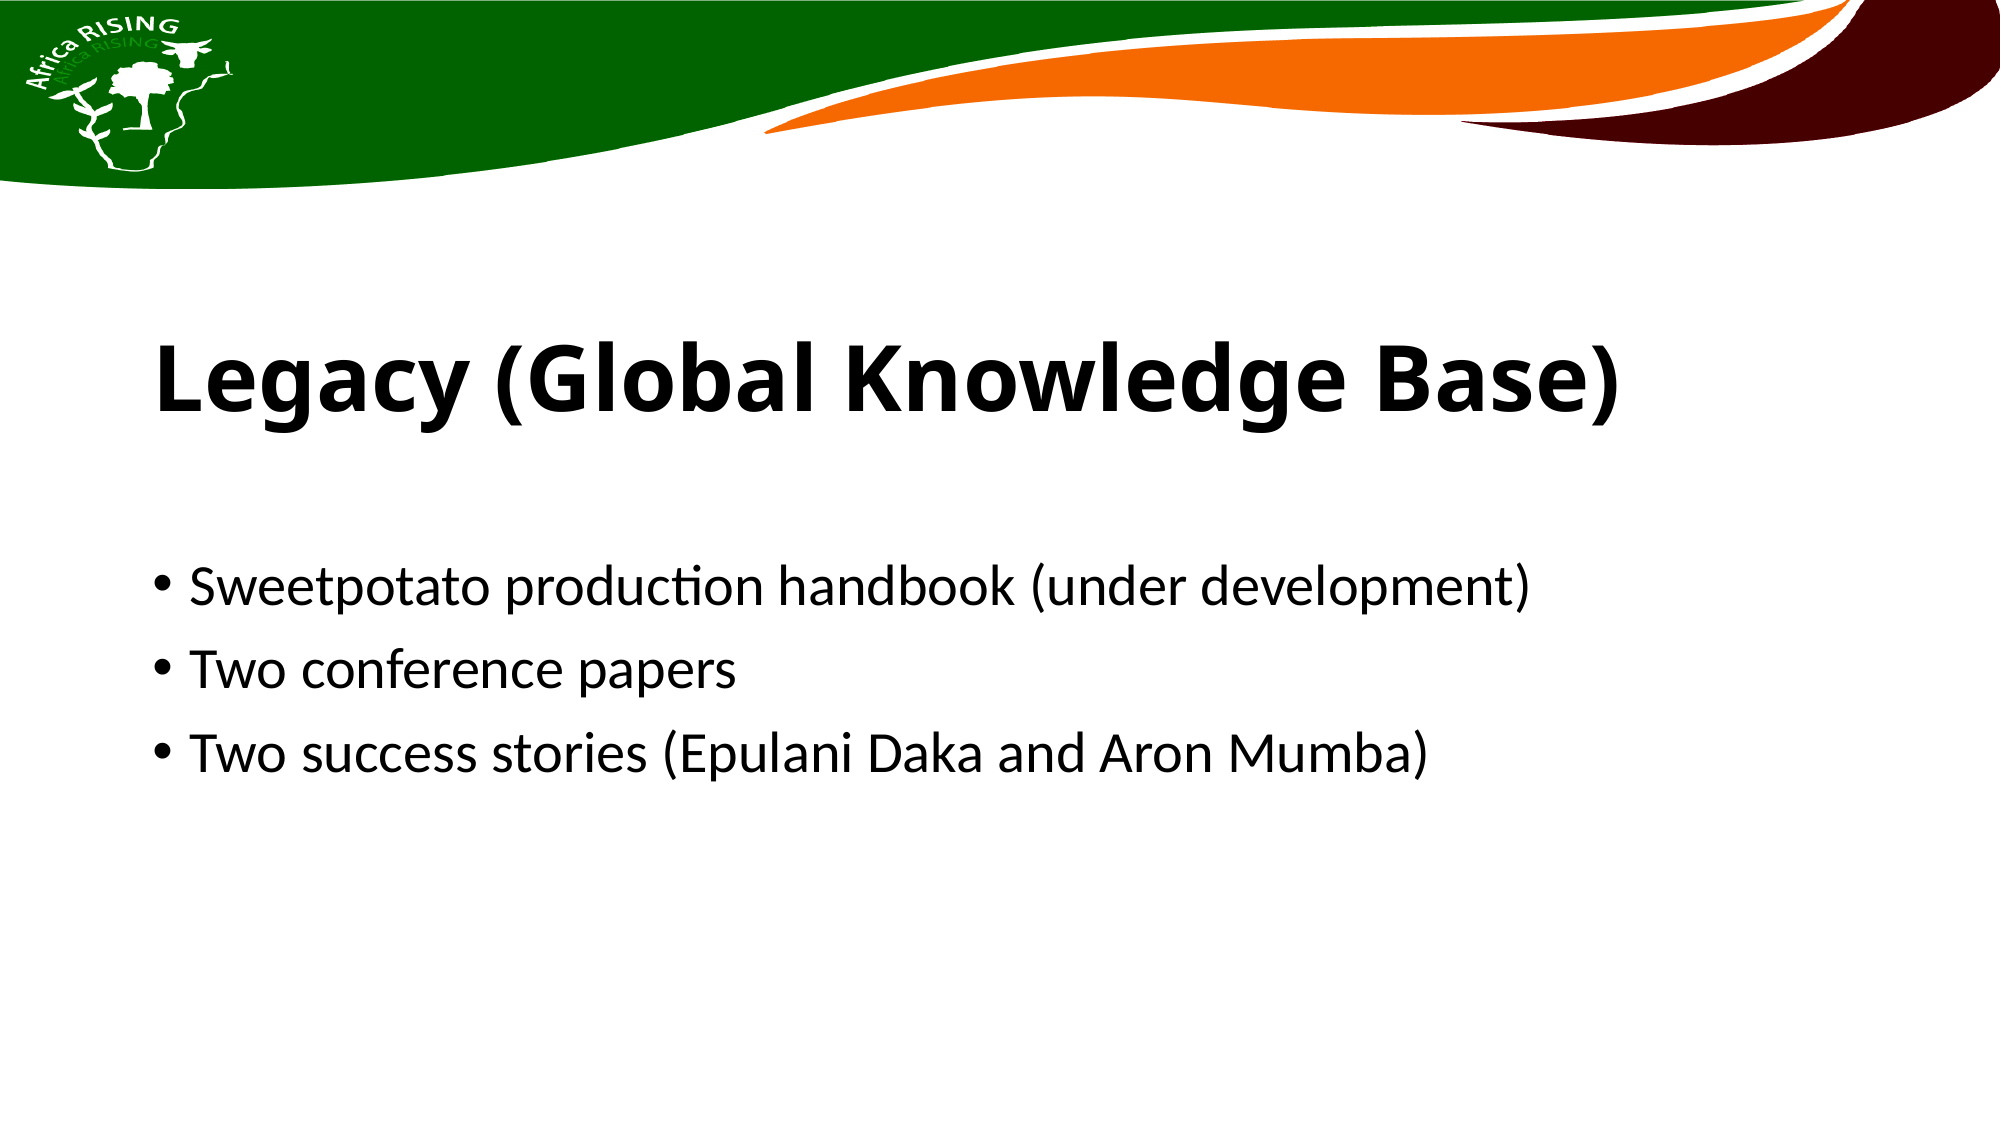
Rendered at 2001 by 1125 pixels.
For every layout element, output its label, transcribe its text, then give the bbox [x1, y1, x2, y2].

title Legacy (Global Knowledge Base) [137, 272, 1863, 491]
picture [0, 0, 2000, 190]
list Sweetpotato production handbook (under development) Two conference papers Two success stories (Epulani Daka and Aron Mumba) [137, 547, 1863, 998]
